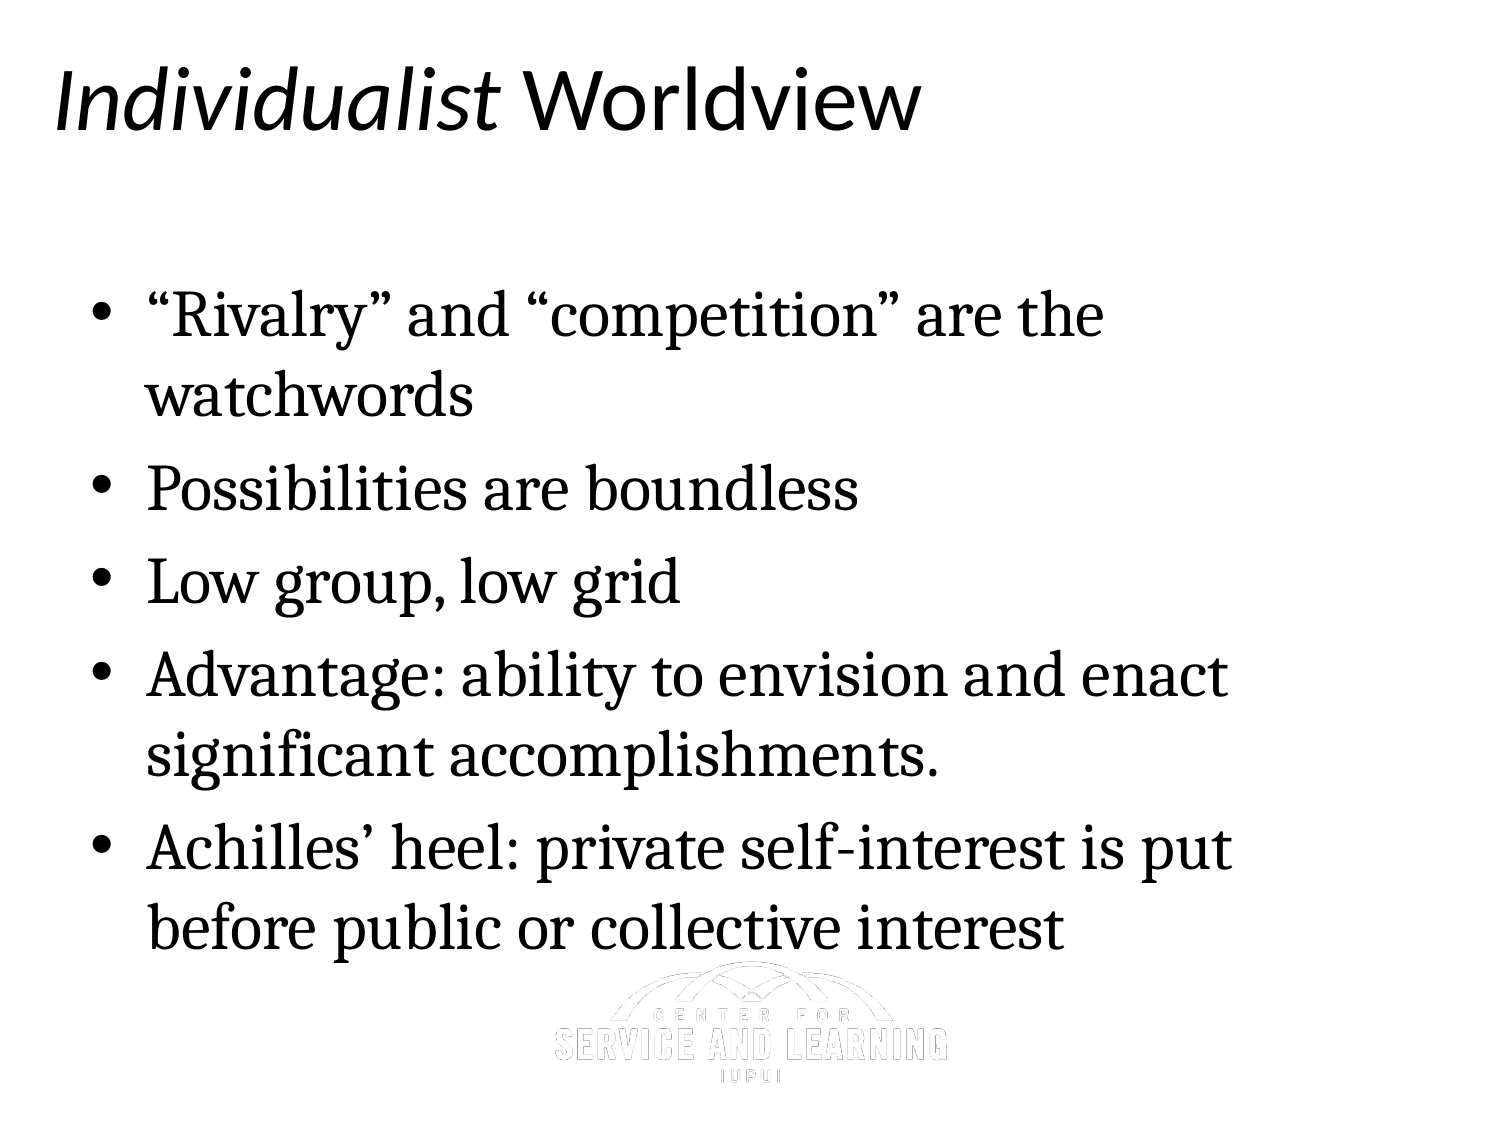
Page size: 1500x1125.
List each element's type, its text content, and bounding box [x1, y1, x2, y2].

picture [412, 1005, 1088, 1125]
list “Rivalry” and “competition” are the watchwords Possibilities are boundless Low group, low grid Advantage: ability to envision and enact significant accomplishments. Achilles’ heel: private self-interest is put before public or collective interest [75, 262, 1425, 1005]
title Individualist Worldview [37, 0, 1388, 188]
